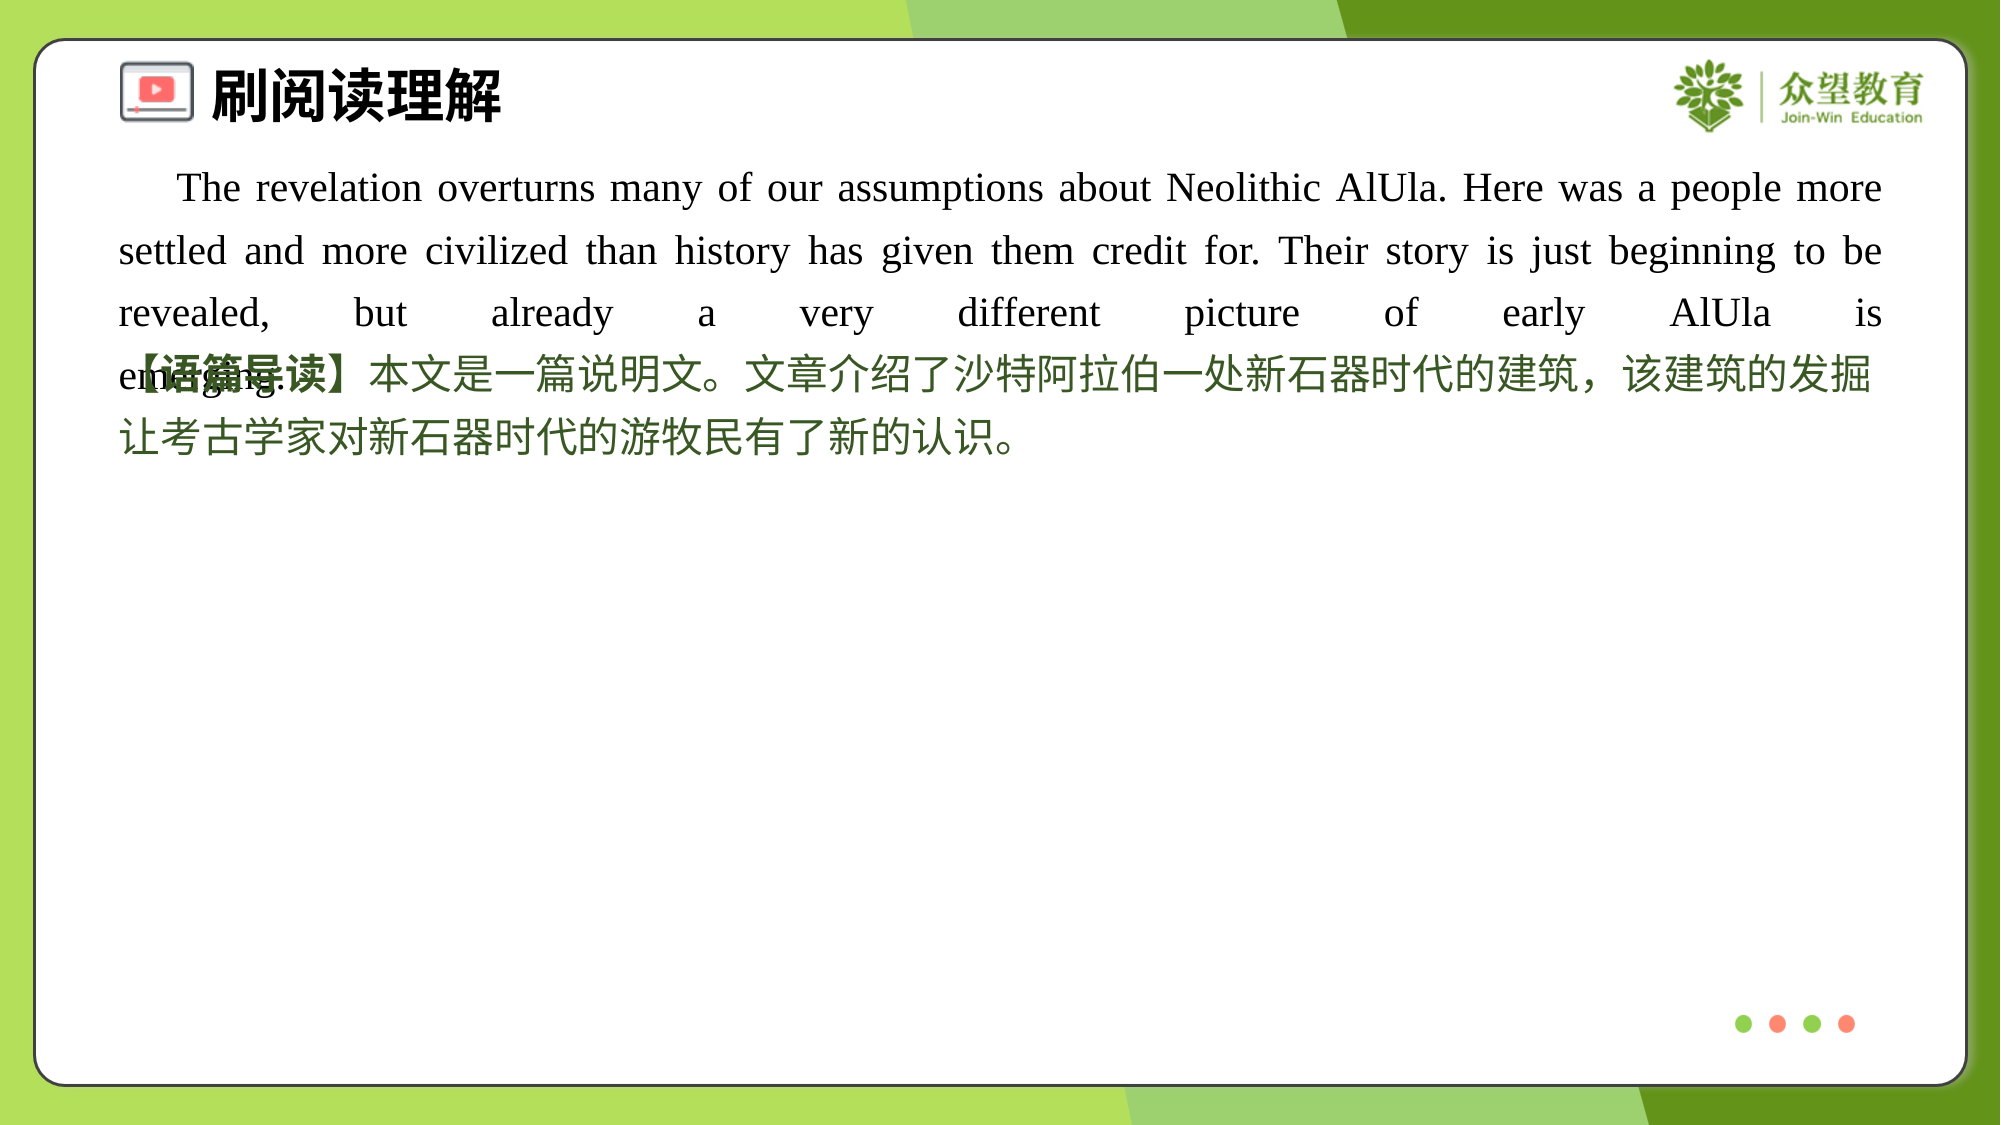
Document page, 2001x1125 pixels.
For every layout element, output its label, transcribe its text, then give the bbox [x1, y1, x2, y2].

text_box The revelation overturns many of our assumptions about Neolithic AlUla. Here was a people more settled and more civilized than history has given them credit for. Their story is just beginning to be revealed, but already a very different picture of early AlUla is emerging.#1.5 [118, 147, 1883, 329]
picture [0, 0, 2000, 1125]
text_box 【语篇导读】本文是一篇说明文。文章介绍了沙特阿拉伯一处新石器时代的建筑，该建筑的发掘让考古学家对新石器时代的游牧民有了新的认识。 [118, 335, 1883, 456]
